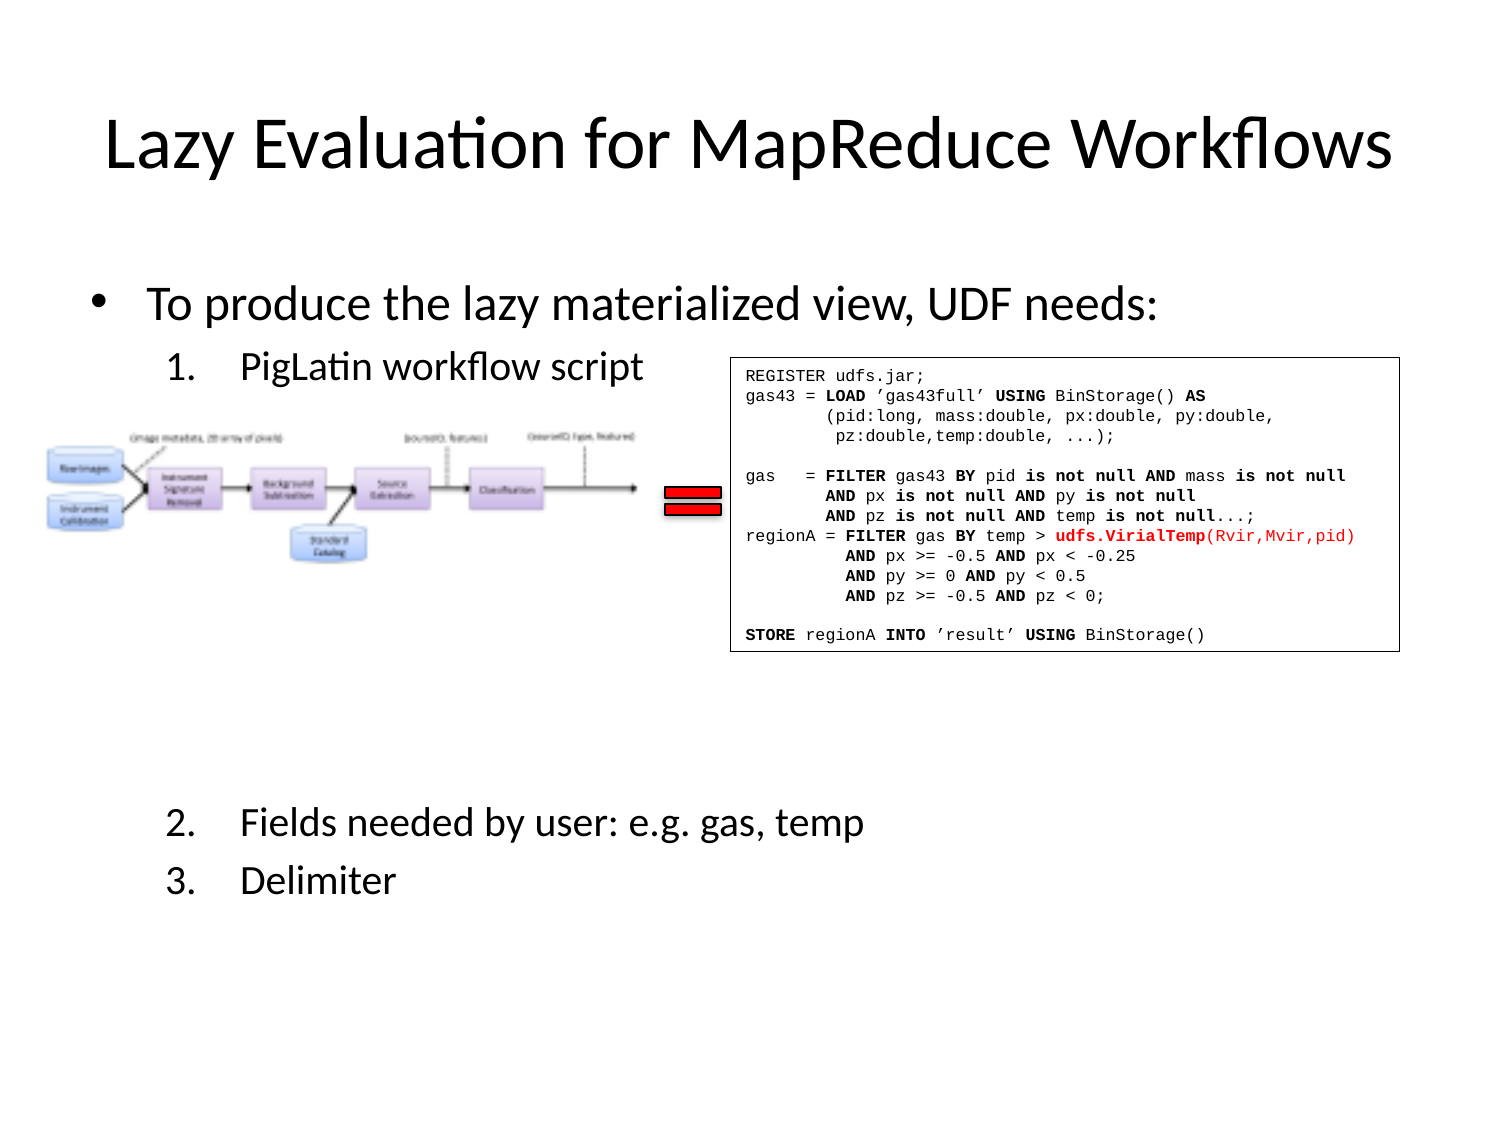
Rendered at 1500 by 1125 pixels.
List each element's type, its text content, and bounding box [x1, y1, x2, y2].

picture [29, 401, 660, 579]
title Lazy Evaluation for MapReduce Workflows [75, 45, 1425, 233]
list To produce the lazy materialized view, UDF needs: PigLatin workflow script Fields needed by user: e.g. gas, temp Delimiter [75, 262, 1425, 1005]
text_box REGISTER udfs.jar; gas43 = LOAD ’gas43full’ USING BinStorage() AS (pid:long, mass:double, px:double, py:double, pz:double,temp:double, ...); gas = FILTER gas43 BY pid is not null AND mass is not null AND px is not null AND py is not null AND pz is not null AND temp is not null...; regionA = FILTER gas BY temp > udfs.VirialTemp(Rvir,Mvir,pid) AND px >= -0.5 AND px < -0.25 AND py >= 0 AND py < 0.5 AND pz >= -0.5 AND pz < 0; STORE regionA INTO ’result’ USING BinStorage() [730, 357, 1400, 652]
text_box [664, 503, 722, 516]
text_box [664, 486, 722, 499]
